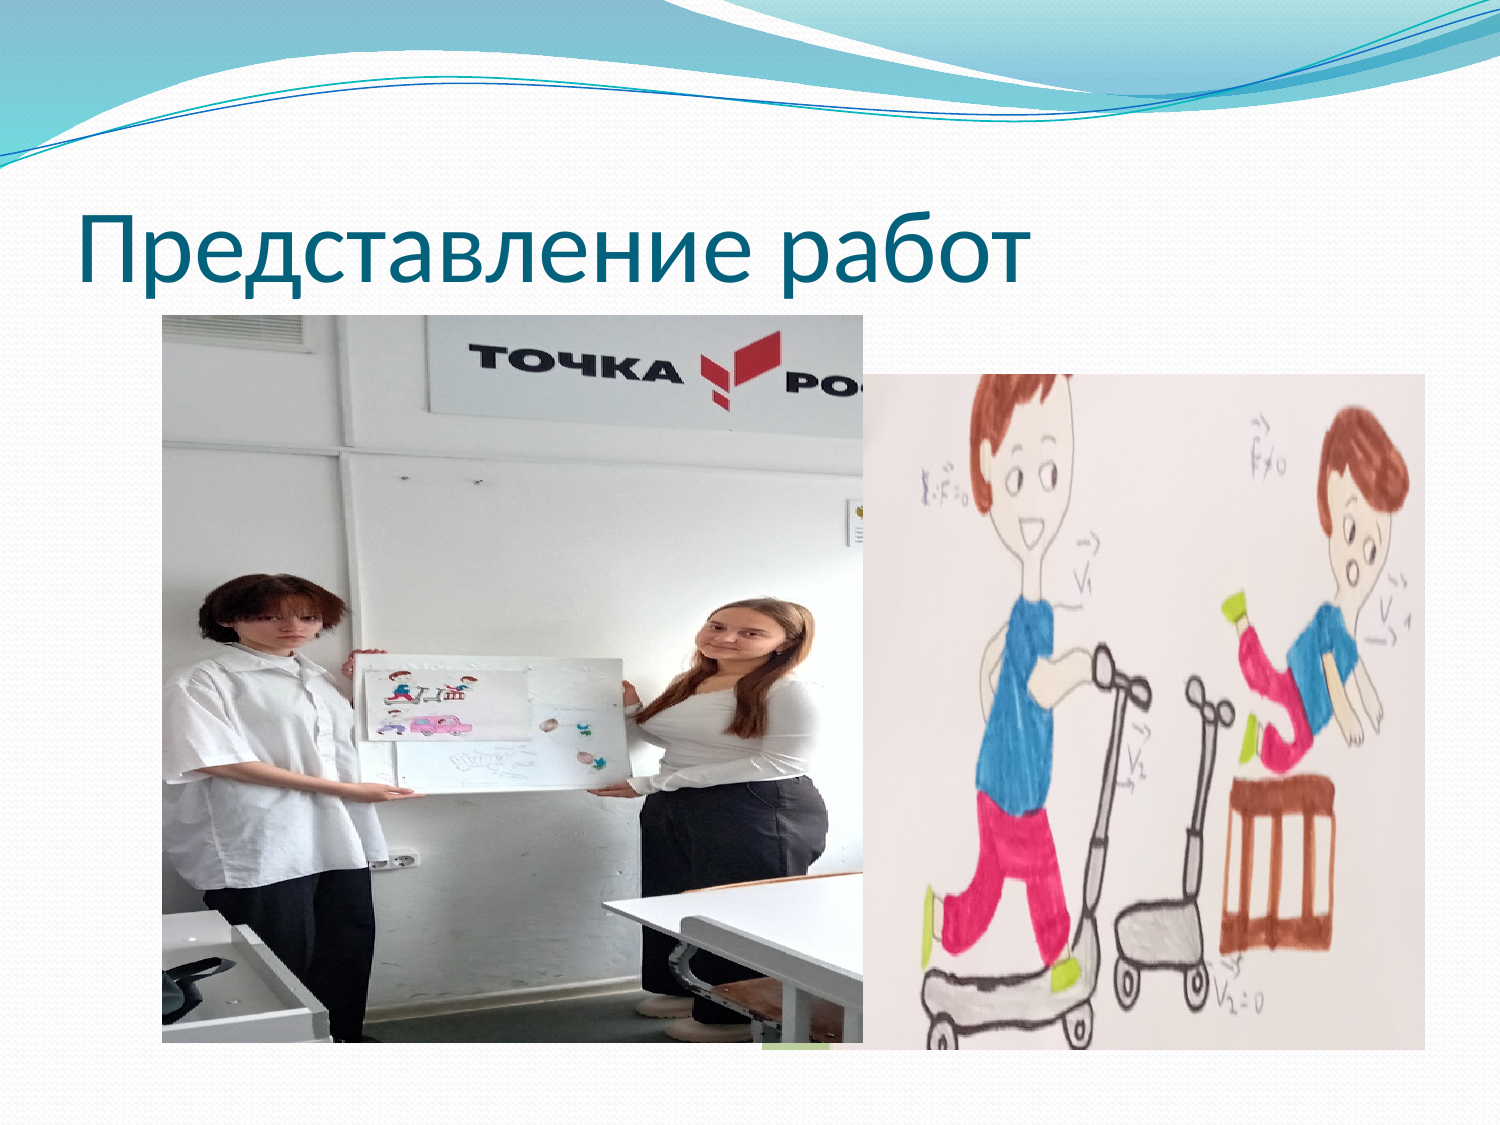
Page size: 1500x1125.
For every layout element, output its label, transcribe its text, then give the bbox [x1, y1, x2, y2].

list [162, 314, 863, 1043]
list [867, 374, 1426, 1051]
title Представление работ [75, 115, 1425, 303]
